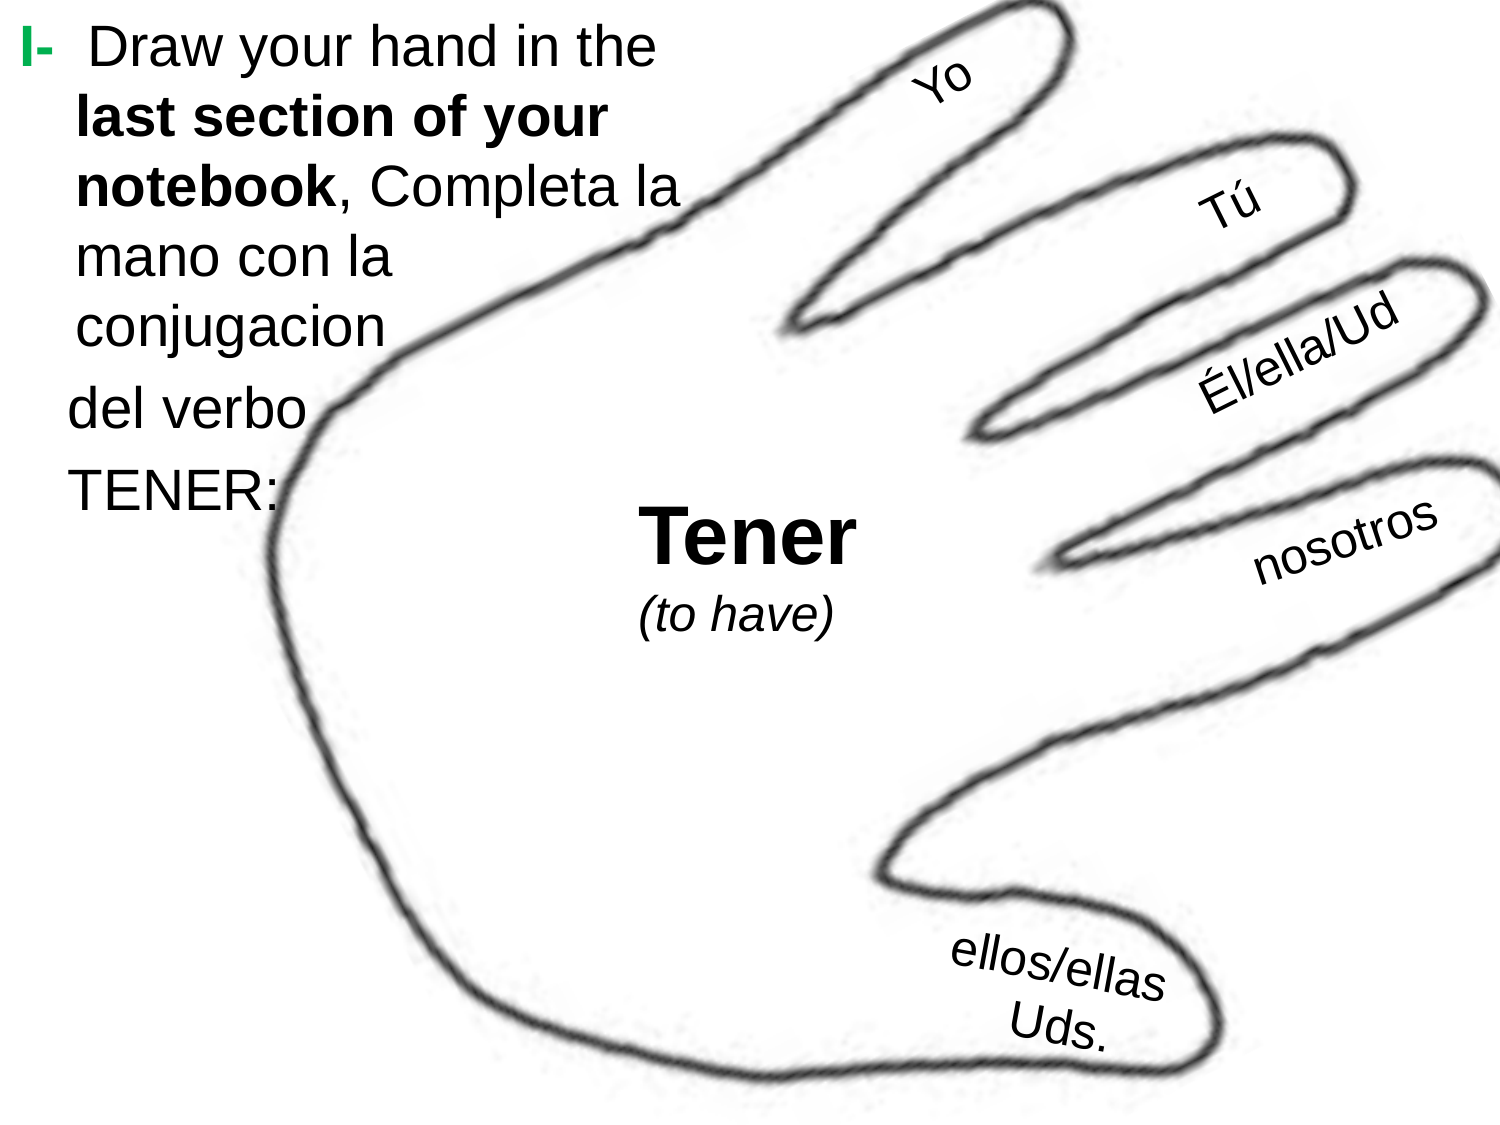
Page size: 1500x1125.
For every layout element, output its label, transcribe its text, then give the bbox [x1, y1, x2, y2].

text_box I- Draw your hand in the last section of your notebook, Completa la mano con la conjugacion del verbo TENER: [4, 1, 415, 814]
picture [338, 0, 1500, 1125]
